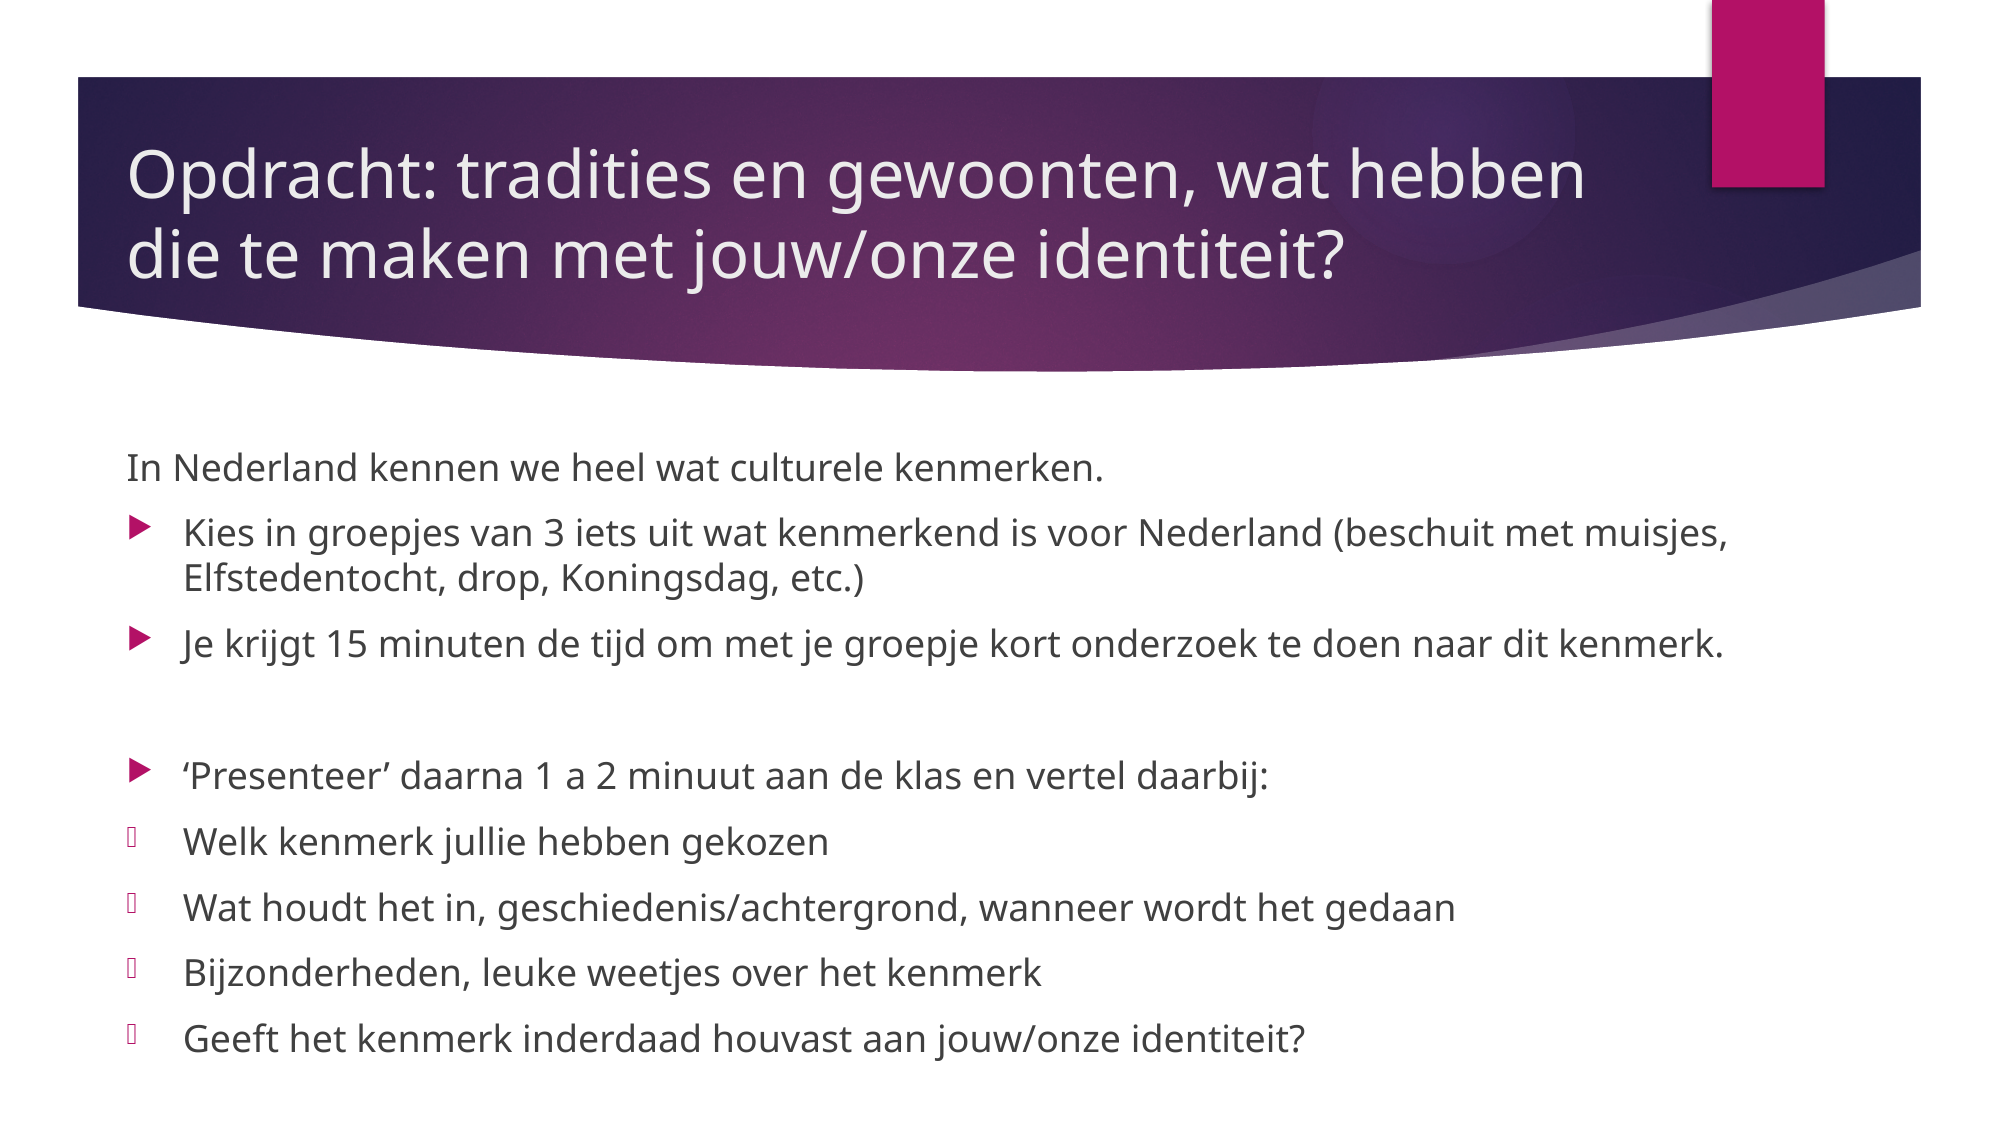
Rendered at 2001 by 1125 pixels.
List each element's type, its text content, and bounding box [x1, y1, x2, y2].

list In Nederland kennen we heel wat culturele kenmerken. Kies in groepjes van 3 iets uit wat kenmerkend is voor Nederland (beschuit met muisjes, Elfstedentocht, drop, Koningsdag, etc.) Je krijgt 15 minuten de tijd om met je groepje kort onderzoek te doen naar dit kenmerk. ‘Presenteer’ daarna 1 a 2 minuut aan de klas en vertel daarbij: Welk kenmerk jullie hebben gekozen Wat houdt het in, geschiedenis/achtergrond, wanneer wordt het gedaan Bijzonderheden, leuke weetjes over het kenmerk Geeft het kenmerk inderdaad houvast aan jouw/onze identiteit? [111, 436, 2000, 1125]
title Opdracht: tradities en gewoonten, wat hebben die te maken met jouw/onze identiteit? [111, 123, 1709, 301]
